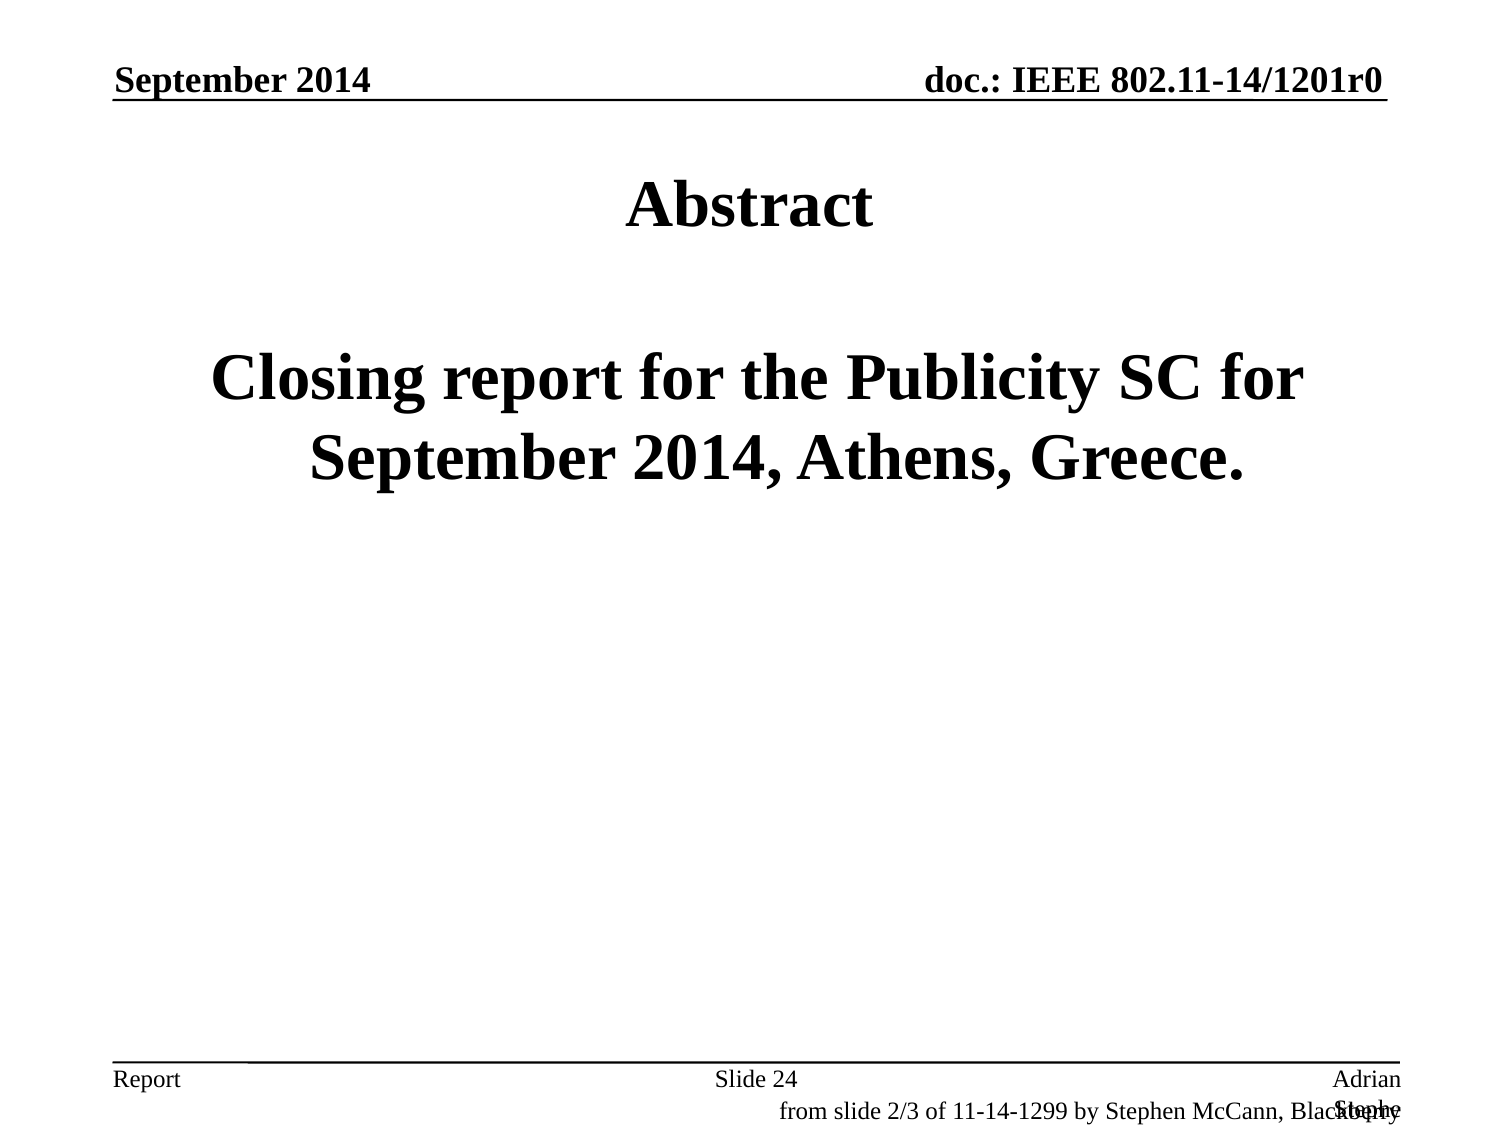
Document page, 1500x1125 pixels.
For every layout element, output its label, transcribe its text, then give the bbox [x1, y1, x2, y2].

footer Adrian Stephens, Intel Corporation [1324, 1061, 1402, 1087]
slide_number Slide 24 [712, 1061, 800, 1087]
text_box from slide 2/3 of 11-14-1299 by Stephen McCann, Blackberry [343, 1087, 1417, 1125]
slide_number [114, 54, 374, 101]
title Abstract [112, 112, 1388, 288]
list Closing report for the Publicity SC for September 2014, Athens, Greece. [112, 324, 1388, 1000]
